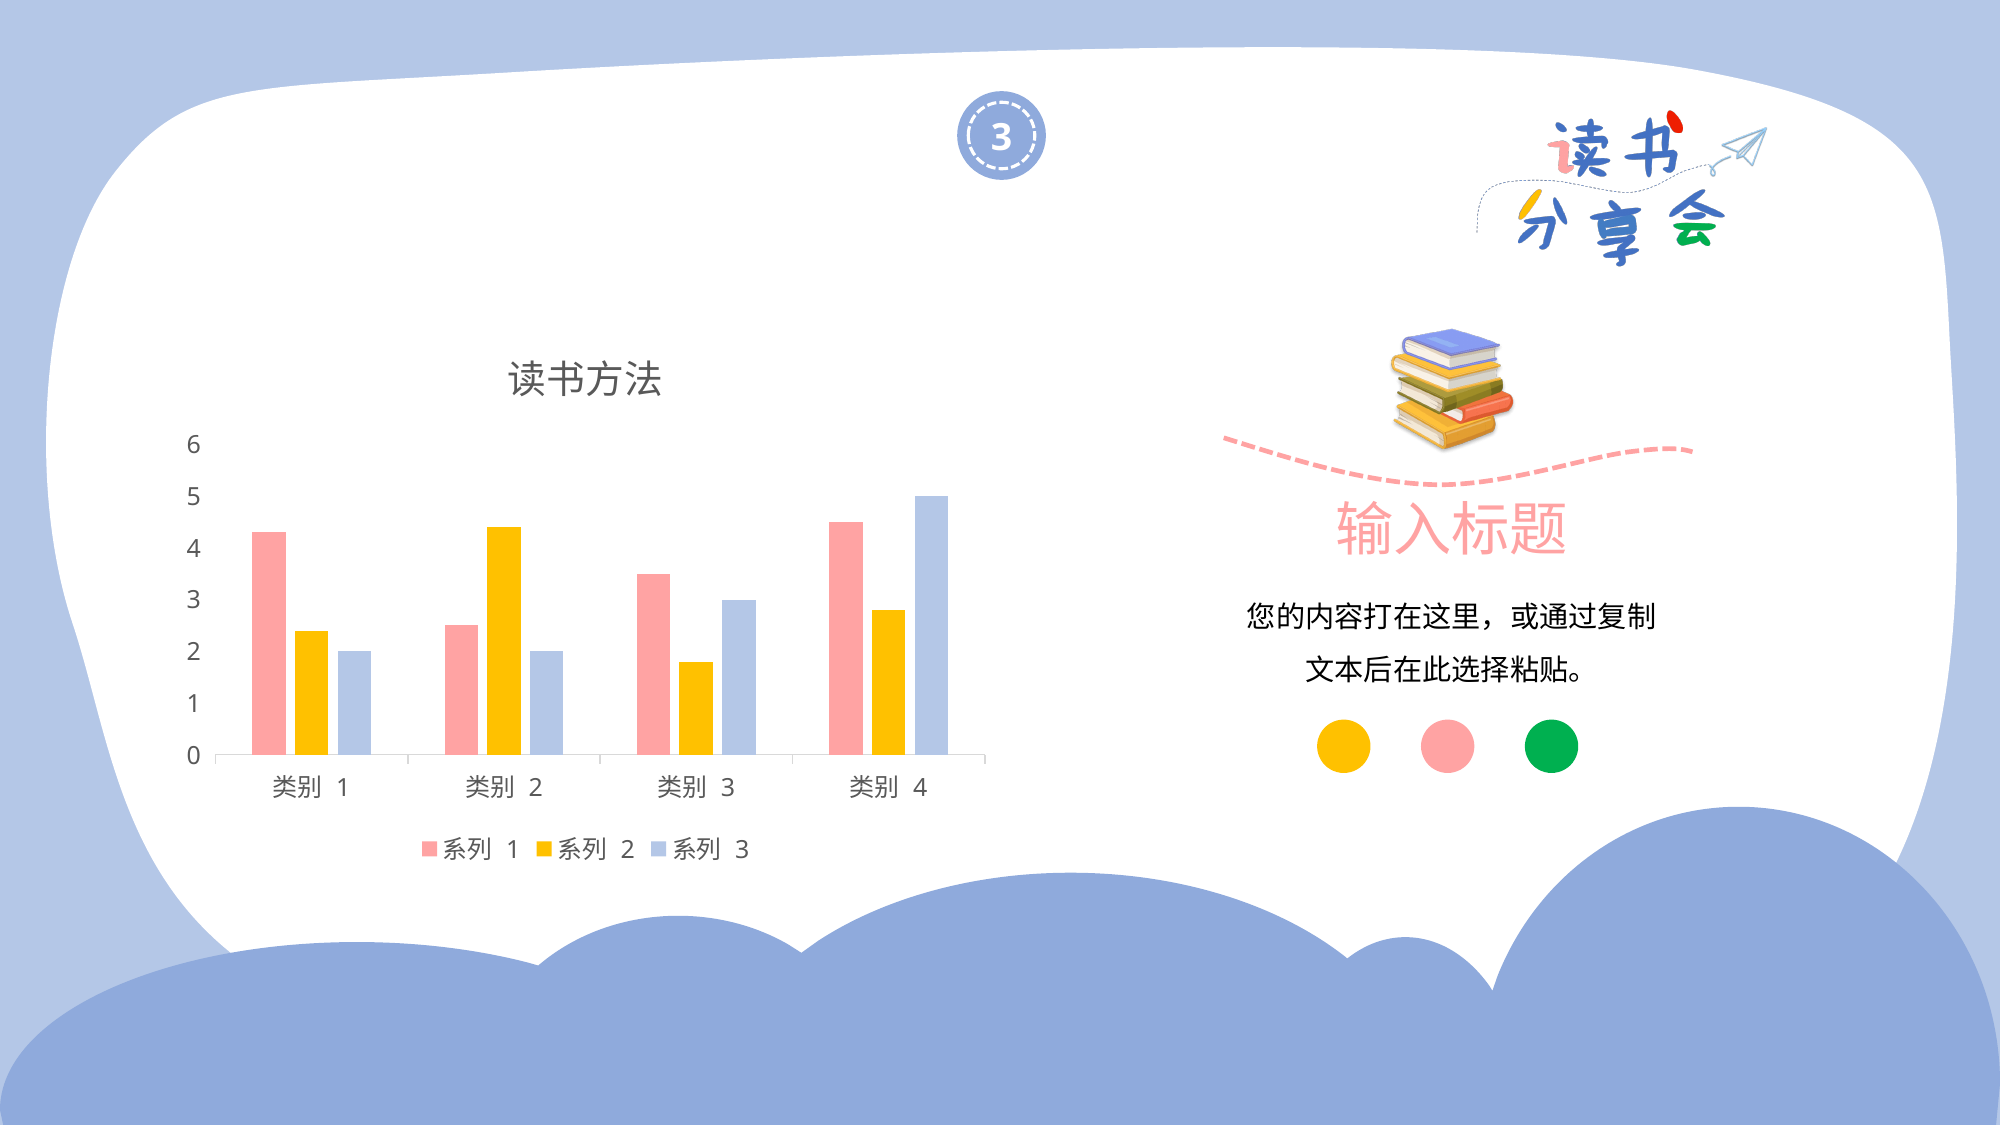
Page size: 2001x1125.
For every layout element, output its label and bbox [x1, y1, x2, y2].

chart [169, 317, 1002, 873]
text_box [957, 91, 1046, 180]
text_box [0, 805, 2000, 1125]
text_box [45, 46, 1959, 986]
picture [1454, 79, 1781, 322]
text_box [1223, 317, 1693, 774]
